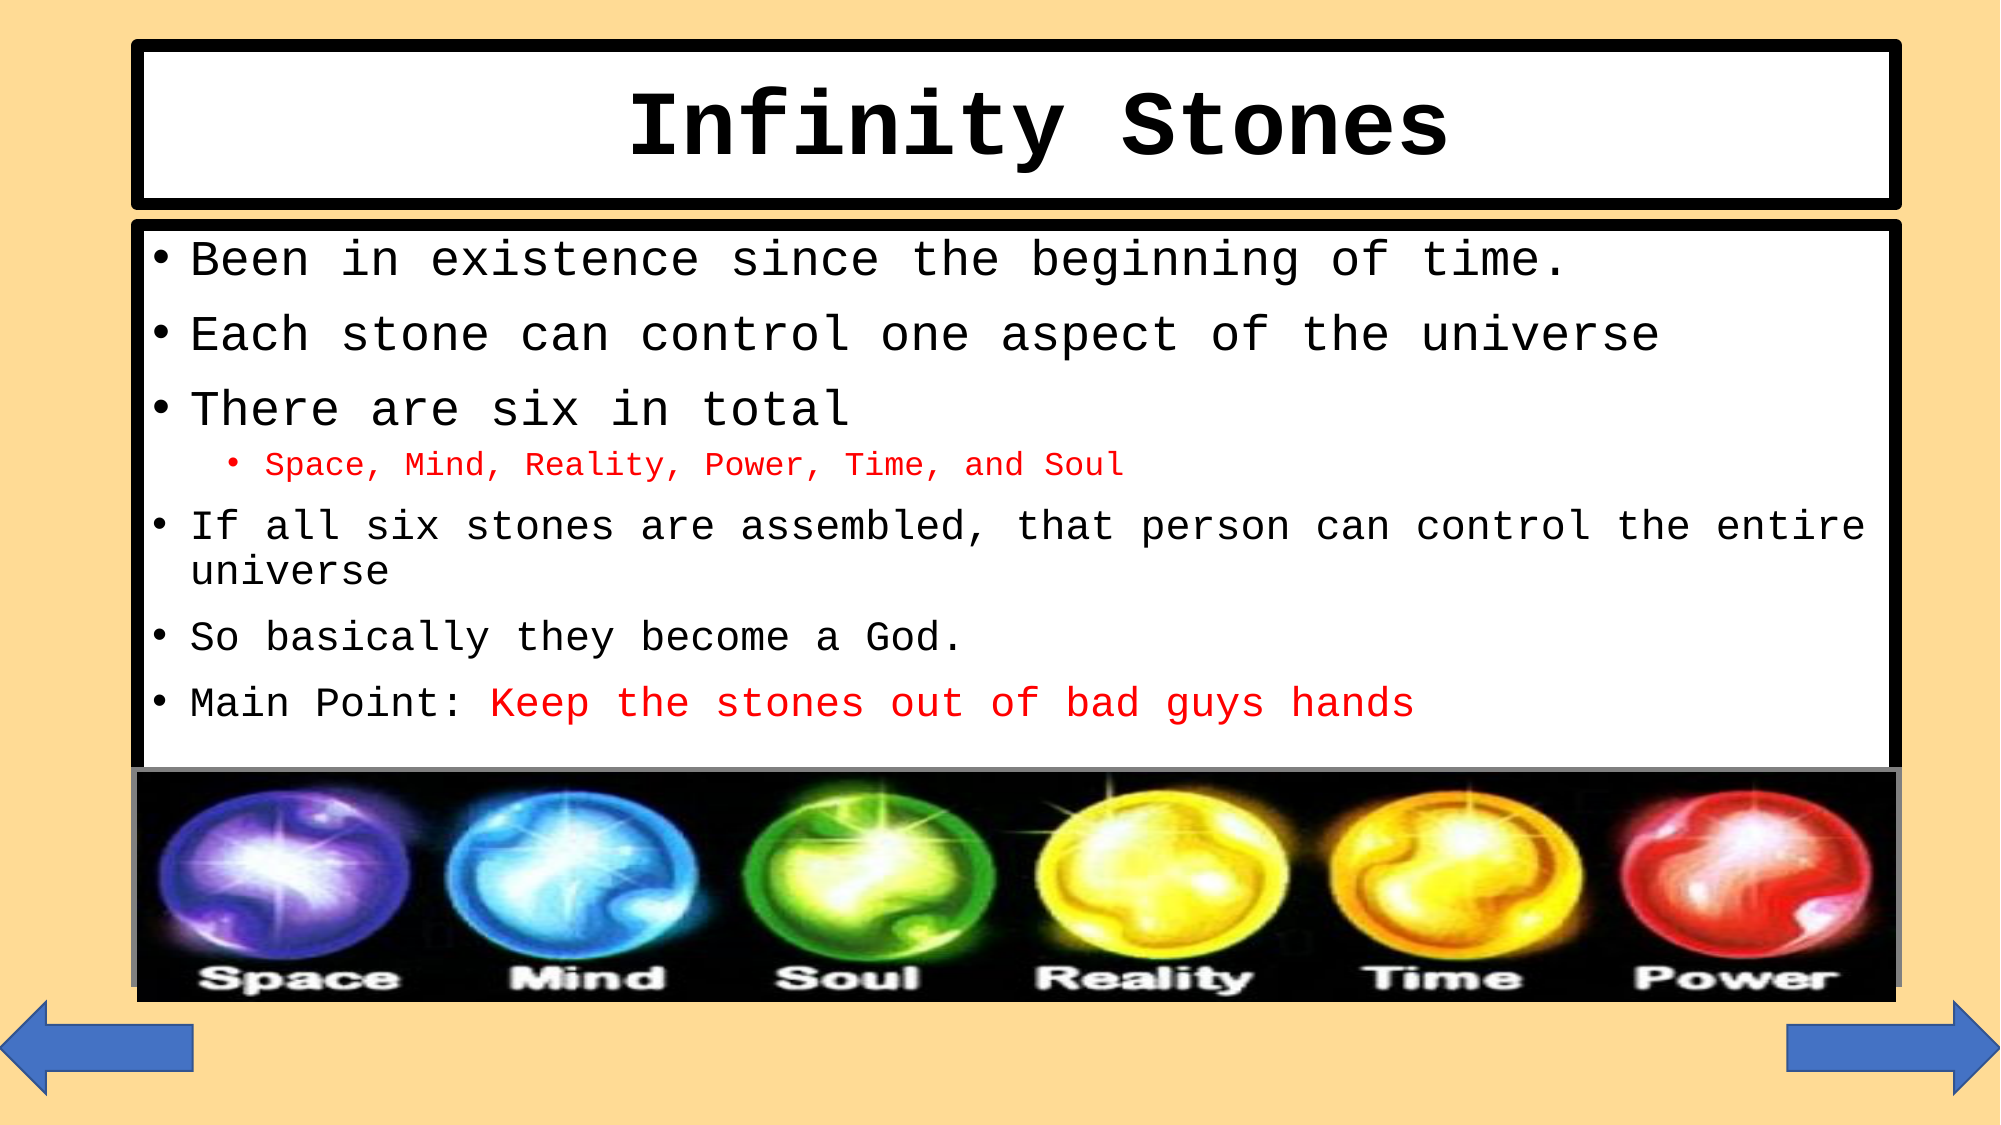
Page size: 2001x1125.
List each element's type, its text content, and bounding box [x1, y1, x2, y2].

text_box [1786, 999, 2000, 1097]
text_box [0, 999, 194, 1097]
title Infinity Stones [137, 45, 1896, 205]
list Been in existence since the beginning of time. Each stone can control one aspect of the universe There are six in total Space, Mind, Reality, Power, Time, and Soul If all six stones are assembled, that person can control the entire universe So basically they become a God. Main Point: Keep the stones out of bad guys hands [137, 224, 1896, 772]
picture [137, 772, 1896, 1003]
